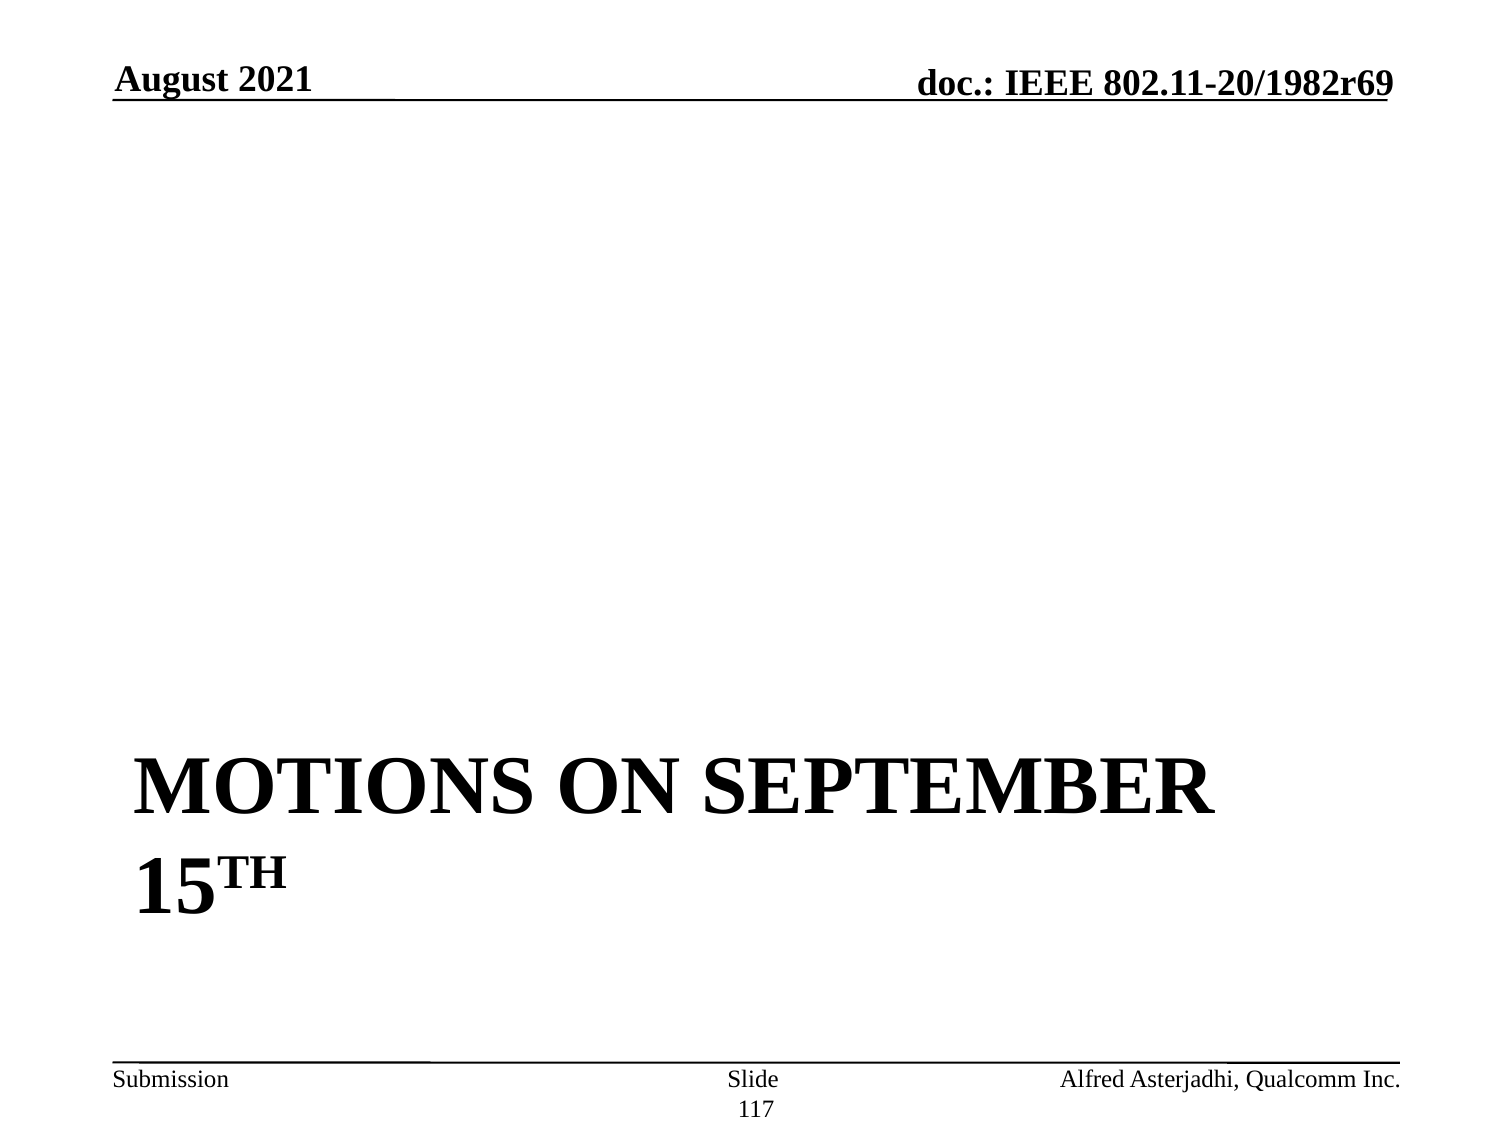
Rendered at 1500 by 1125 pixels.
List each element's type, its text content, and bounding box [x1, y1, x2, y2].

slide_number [114, 54, 423, 100]
footer Alfred Asterjadhi, Qualcomm Inc. [878, 1061, 1402, 1093]
title Motions on September 15th [118, 722, 1394, 947]
slide_number Slide 117 [712, 1061, 800, 1123]
